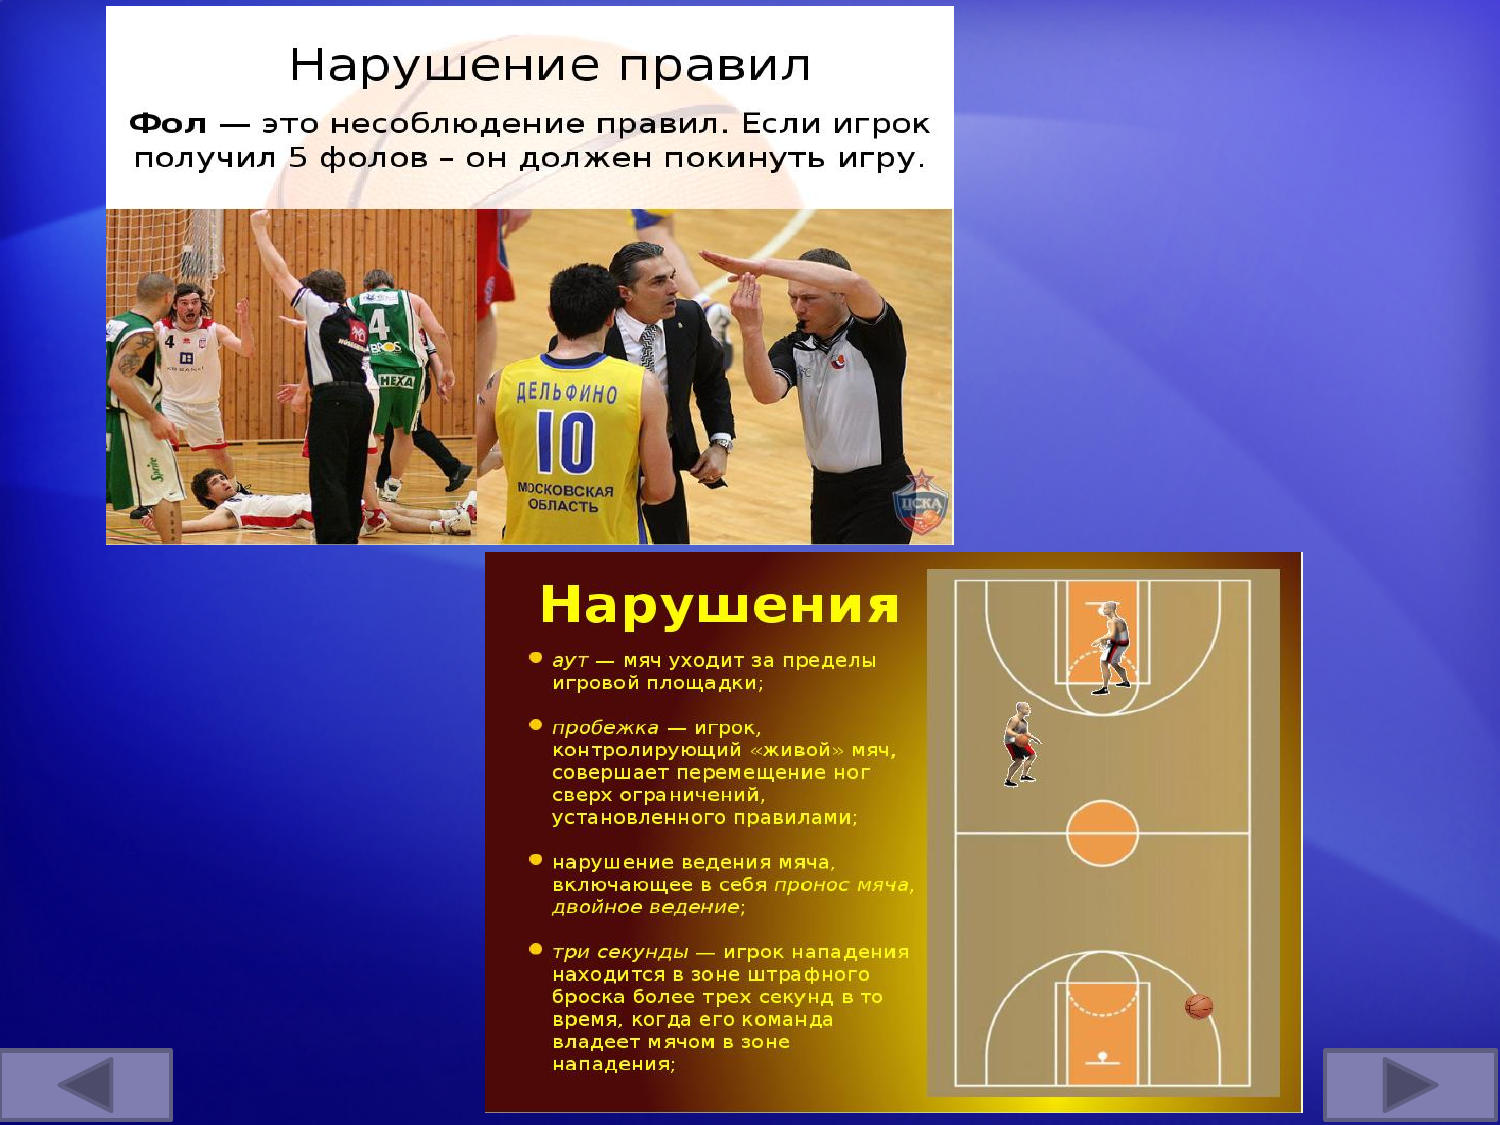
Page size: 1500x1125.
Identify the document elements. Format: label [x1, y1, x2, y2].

text_box [1323, 1048, 1498, 1122]
picture [0, 0, 1500, 1125]
title [95, 35, 480, 1043]
title [958, 35, 1482, 1043]
text_box [0, 1048, 173, 1122]
